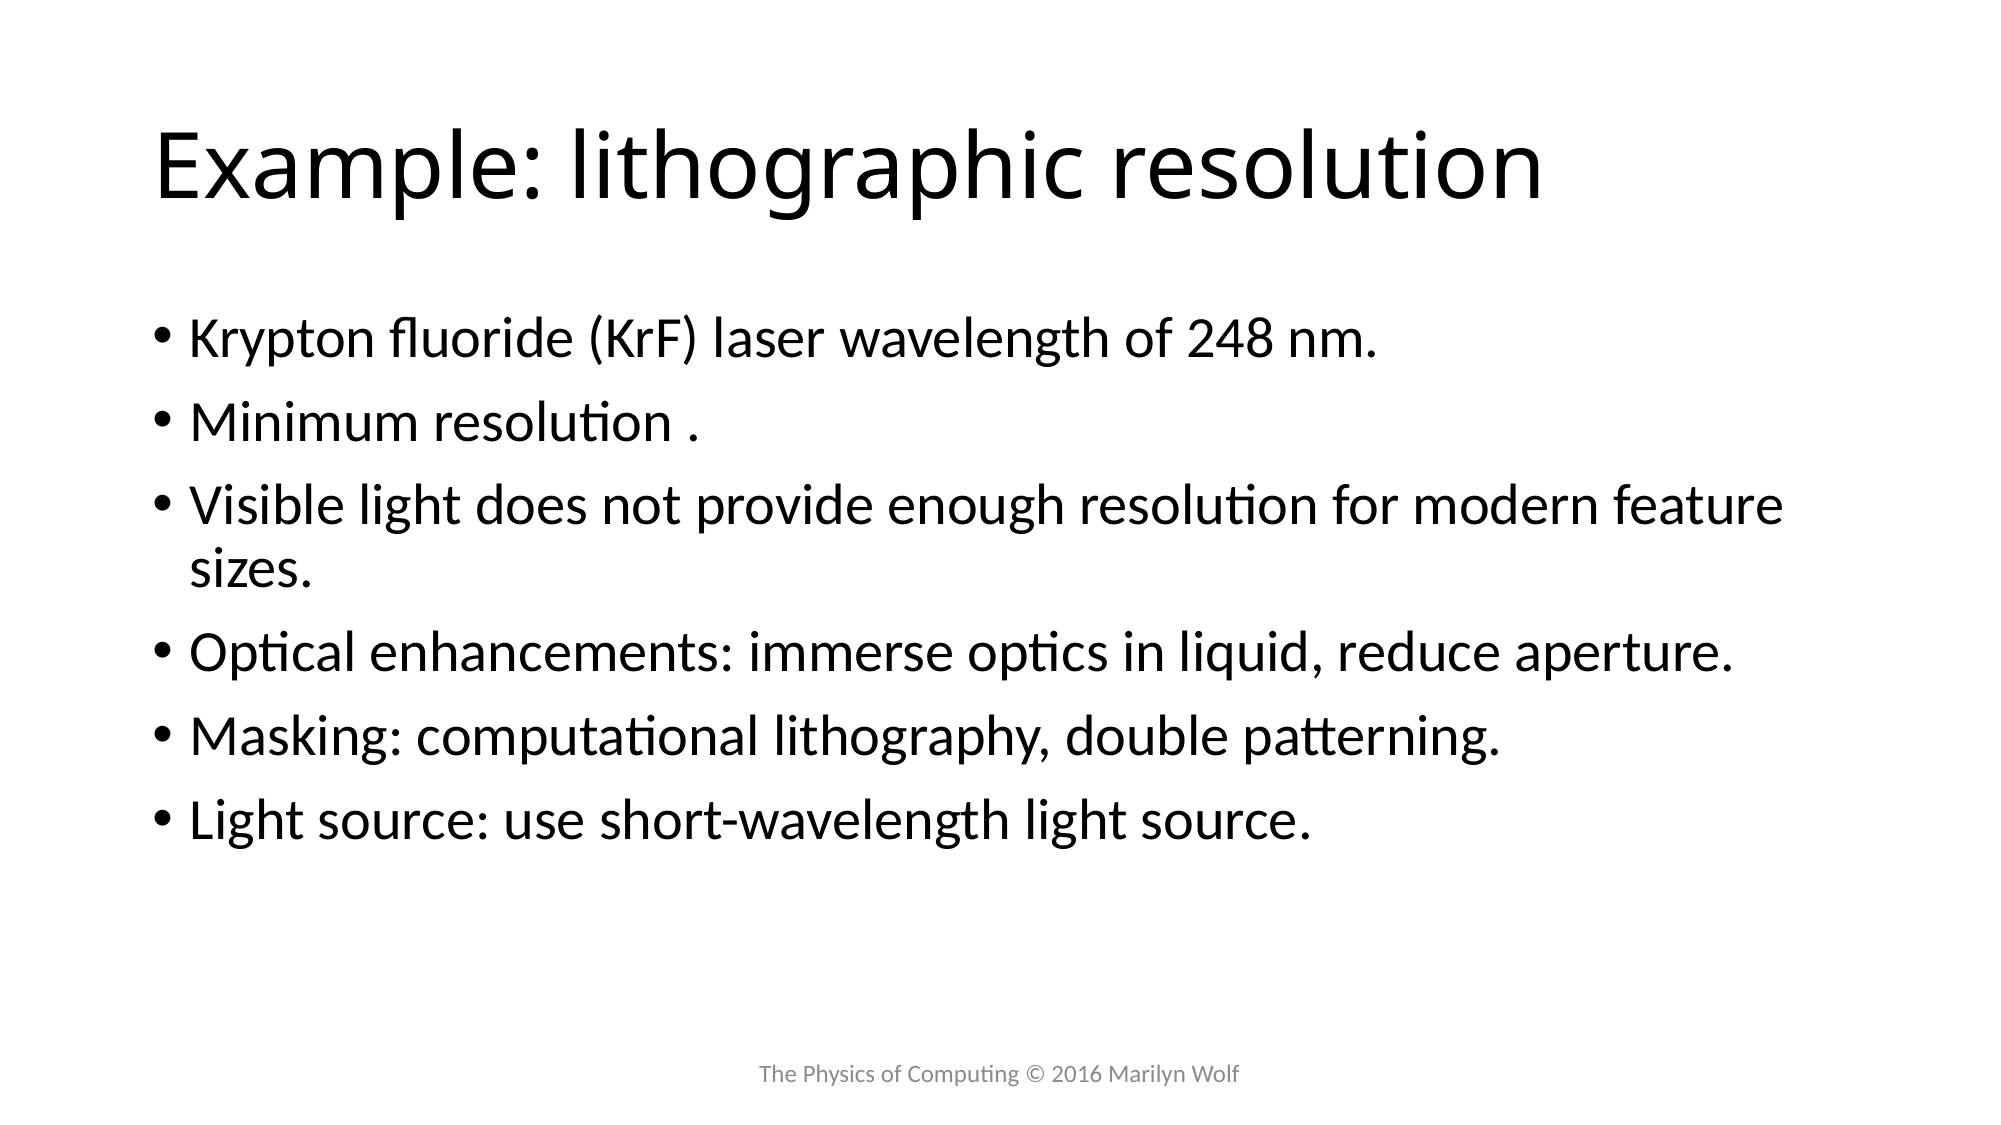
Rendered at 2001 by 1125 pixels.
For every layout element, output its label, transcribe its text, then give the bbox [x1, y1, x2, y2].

footer The Physics of Computing © 2016 Marilyn Wolf [662, 1042, 1338, 1103]
title Example: lithographic resolution [137, 59, 1863, 278]
